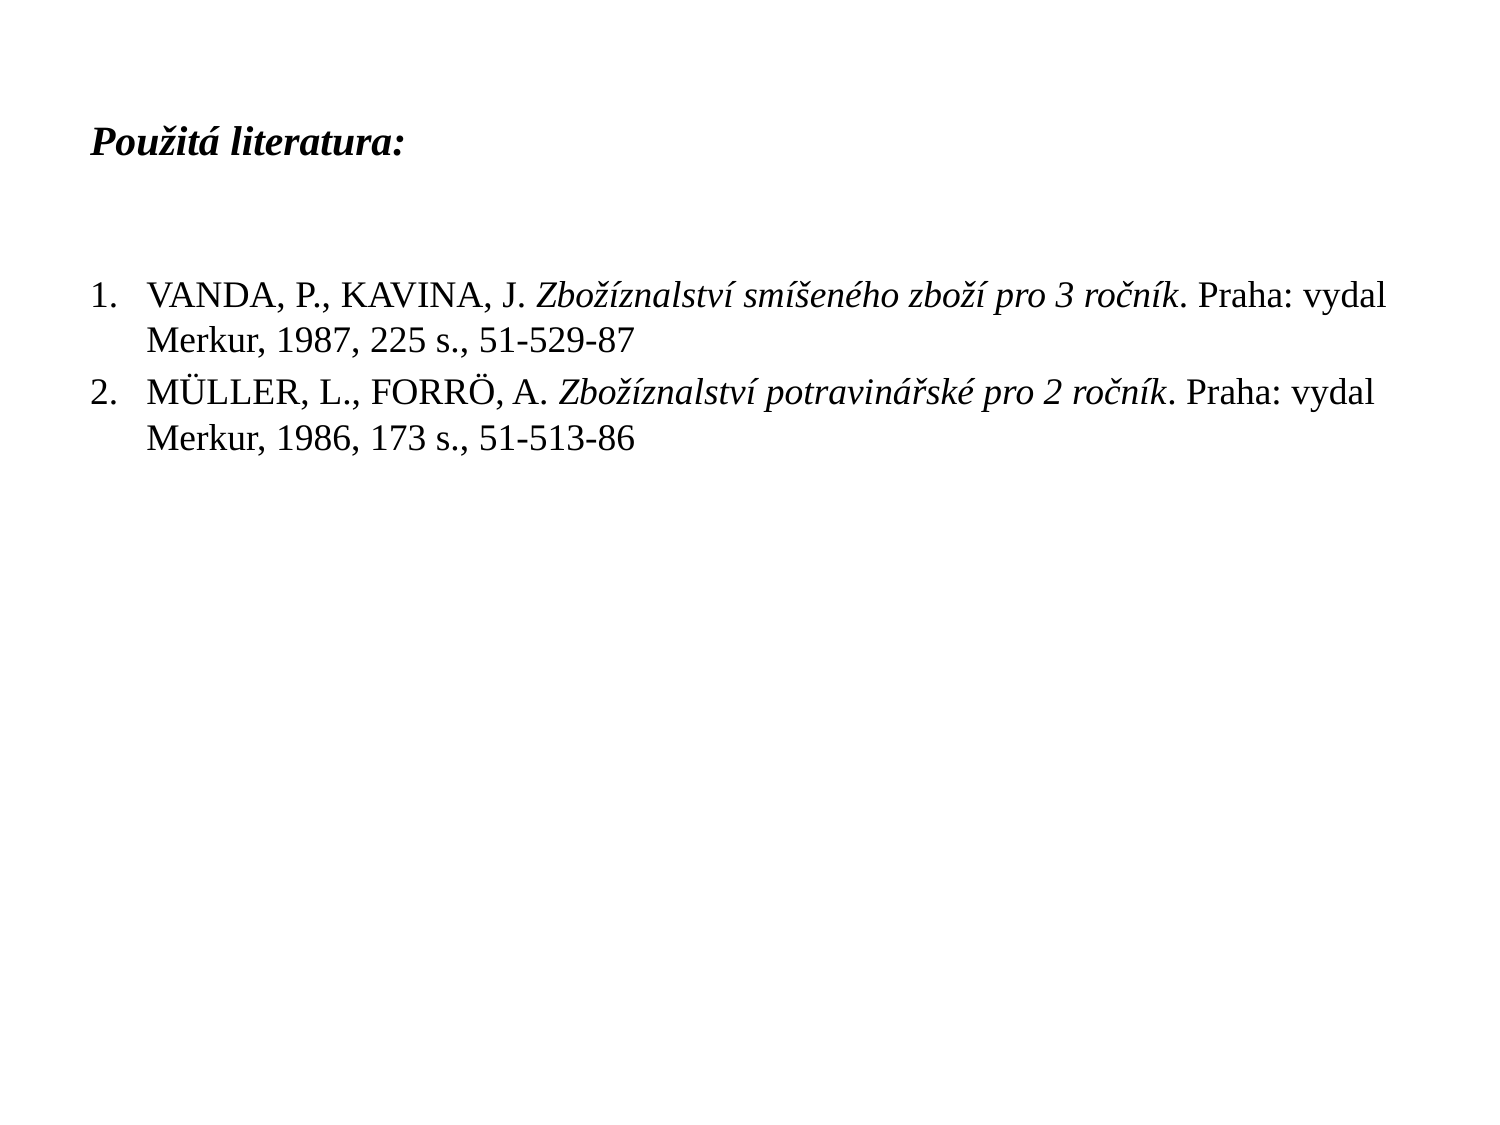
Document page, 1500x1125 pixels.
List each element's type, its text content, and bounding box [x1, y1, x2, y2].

title Použitá literatura: [75, 45, 1425, 233]
list VANDA, P., KAVINA, J. Zbožíznalství smíšeného zboží pro 3 ročník. Praha: vydal Merkur, 1987, 225 s., 51-529-87 MÜLLER, L., FORRÖ, A. Zbožíznalství potravinářské pro 2 ročník. Praha: vydal Merkur, 1986, 173 s., 51-513-86 [75, 262, 1425, 1005]
